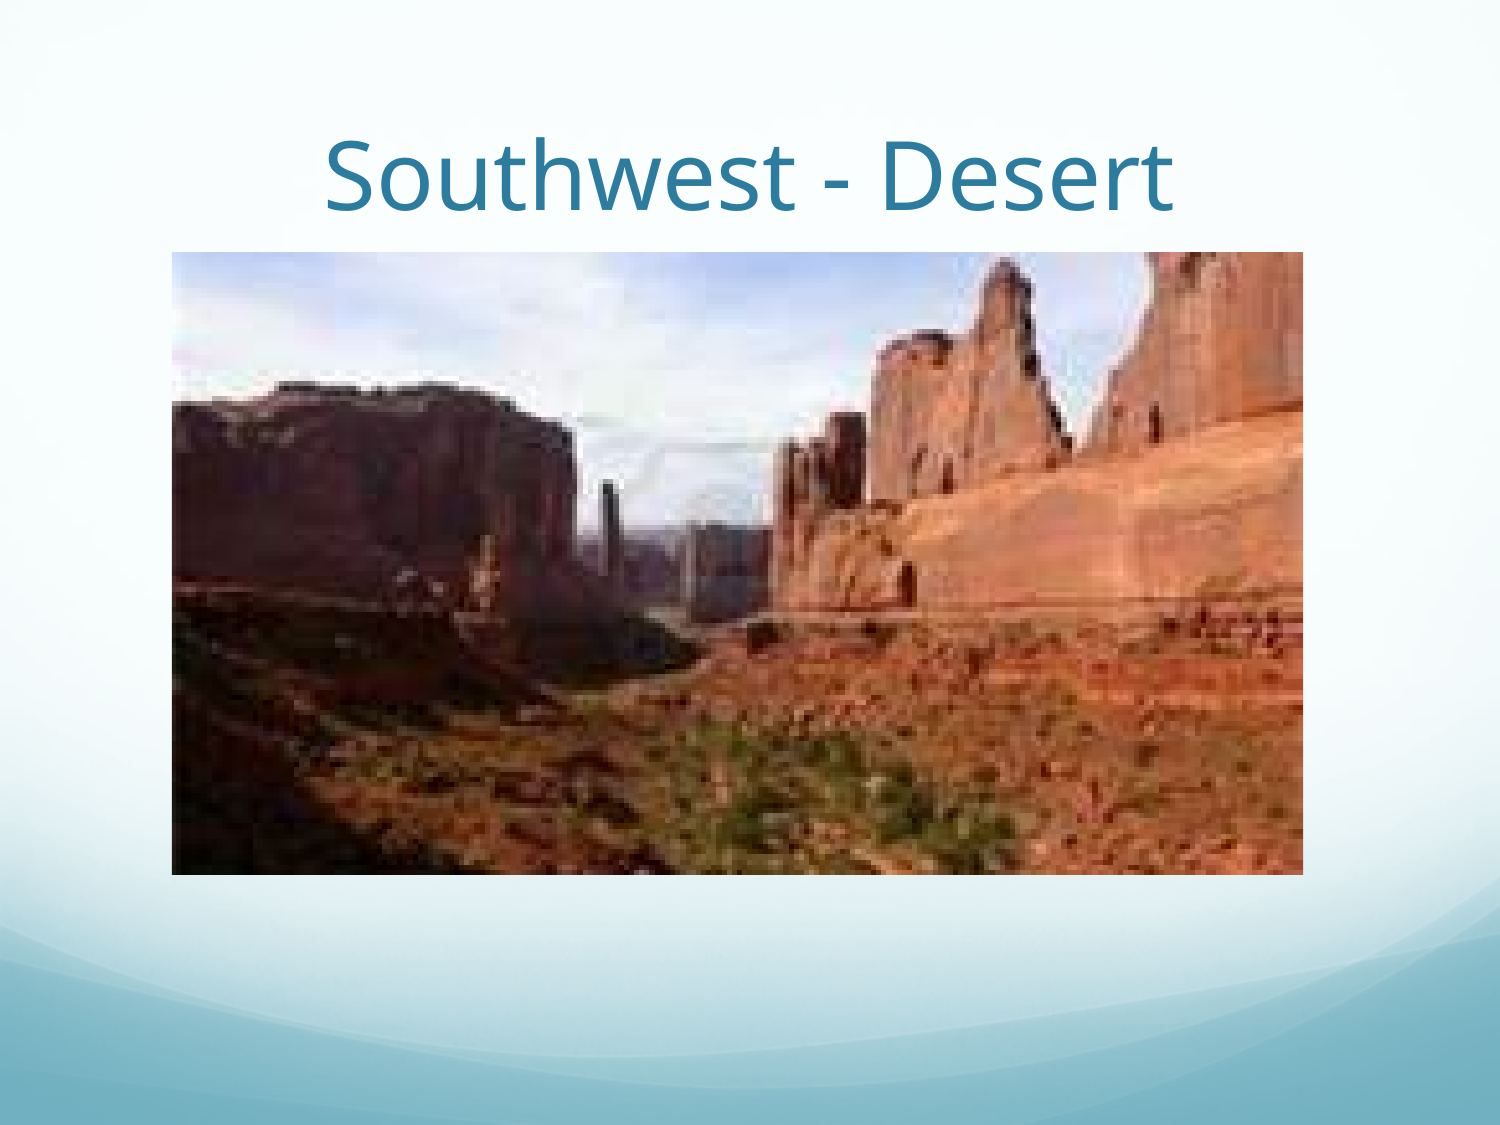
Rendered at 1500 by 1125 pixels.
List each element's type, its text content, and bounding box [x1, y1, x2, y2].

title Southwest - Desert [90, 17, 1410, 237]
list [171, 252, 1304, 876]
